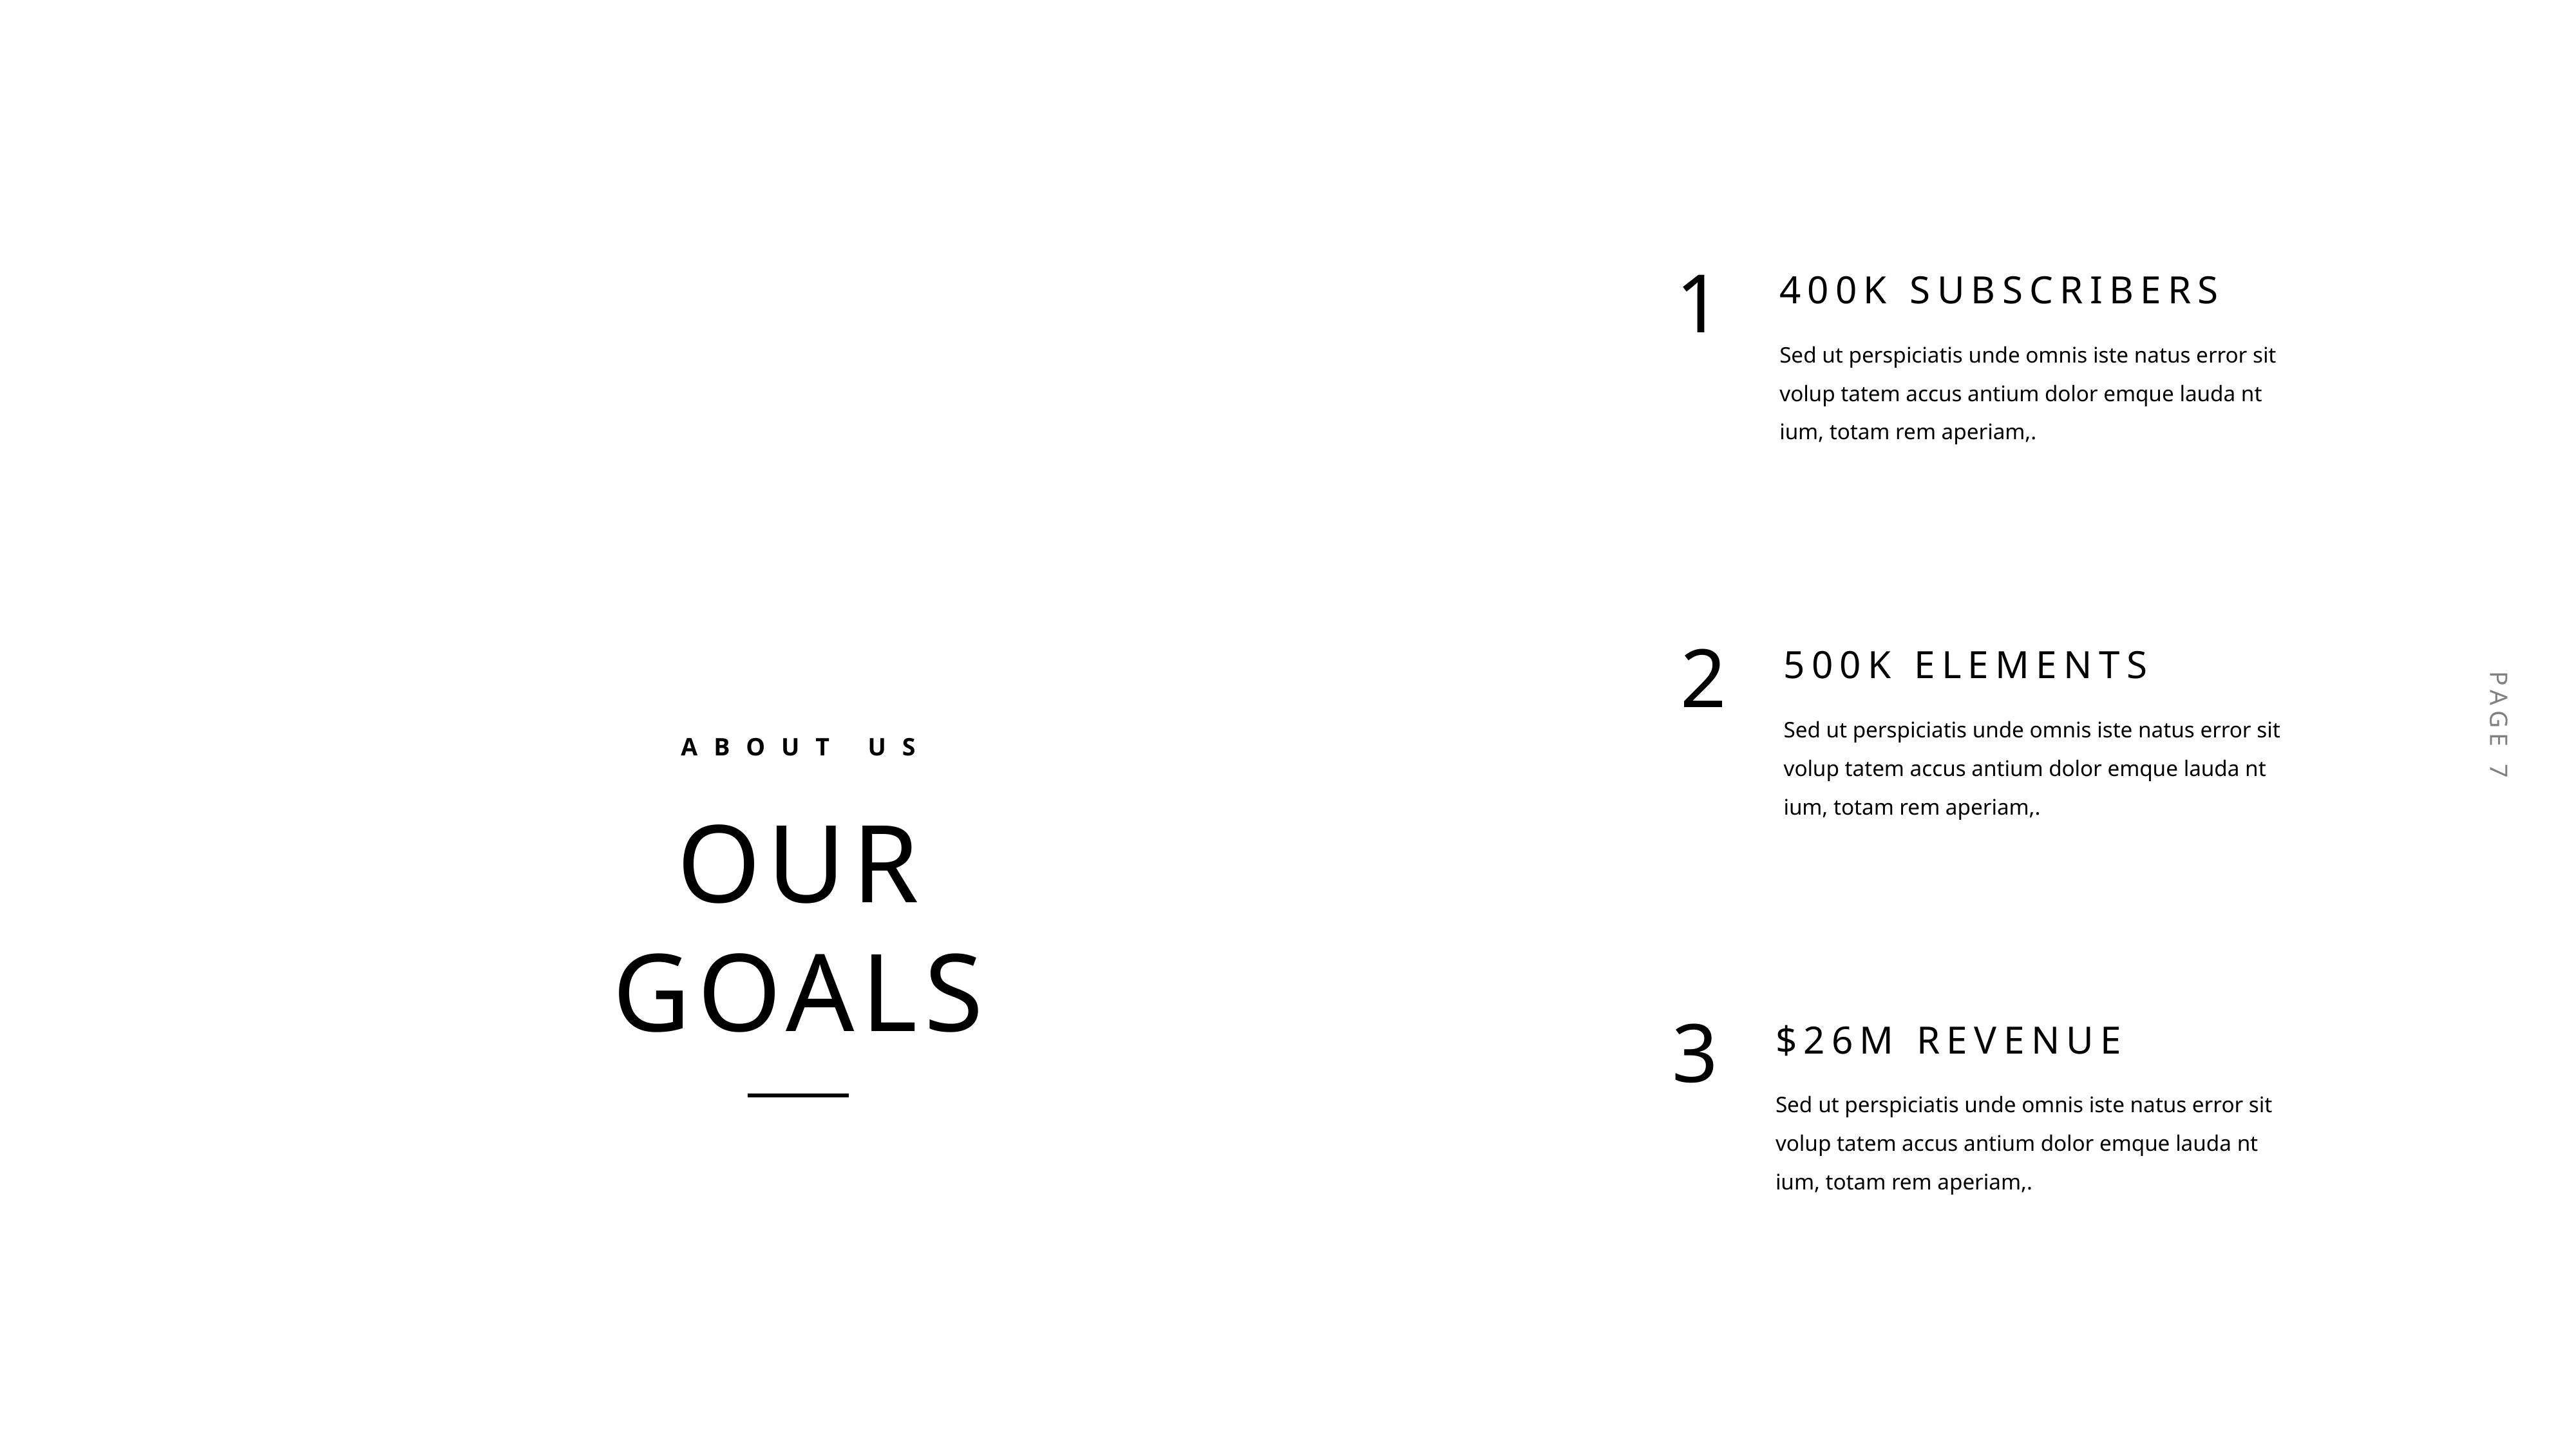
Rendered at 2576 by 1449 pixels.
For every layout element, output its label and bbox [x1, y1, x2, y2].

text_box [1672, 1001, 2295, 1196]
text_box [1680, 627, 2303, 820]
picture [158, 174, 1435, 1275]
text_box [1676, 252, 2299, 446]
